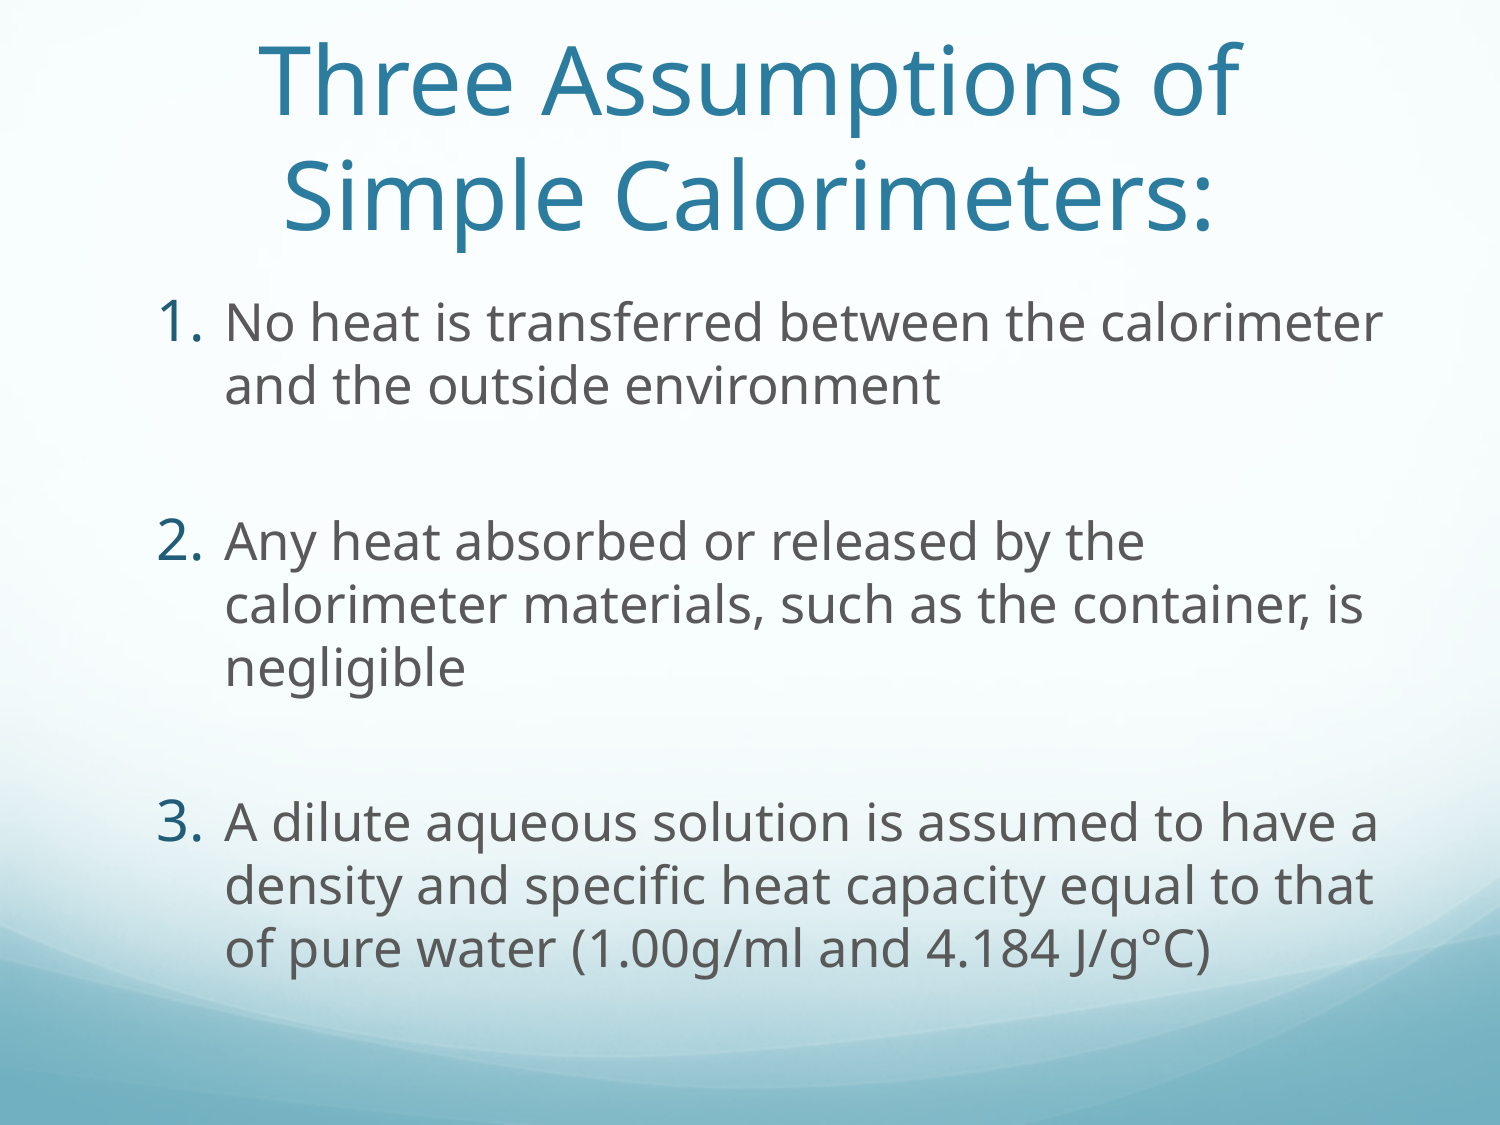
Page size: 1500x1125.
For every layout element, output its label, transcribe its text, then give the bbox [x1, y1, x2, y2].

title Three Assumptions of Simple Calorimeters: [90, 152, 1410, 281]
list No heat is transferred between the calorimeter and the outside environment Any heat absorbed or released by the calorimeter materials, such as the container, is negligible A dilute aqueous solution is assumed to have a density and specific heat capacity equal to that of pure water (1.00g/ml and 4.184 J/g°C) [90, 281, 1410, 995]
